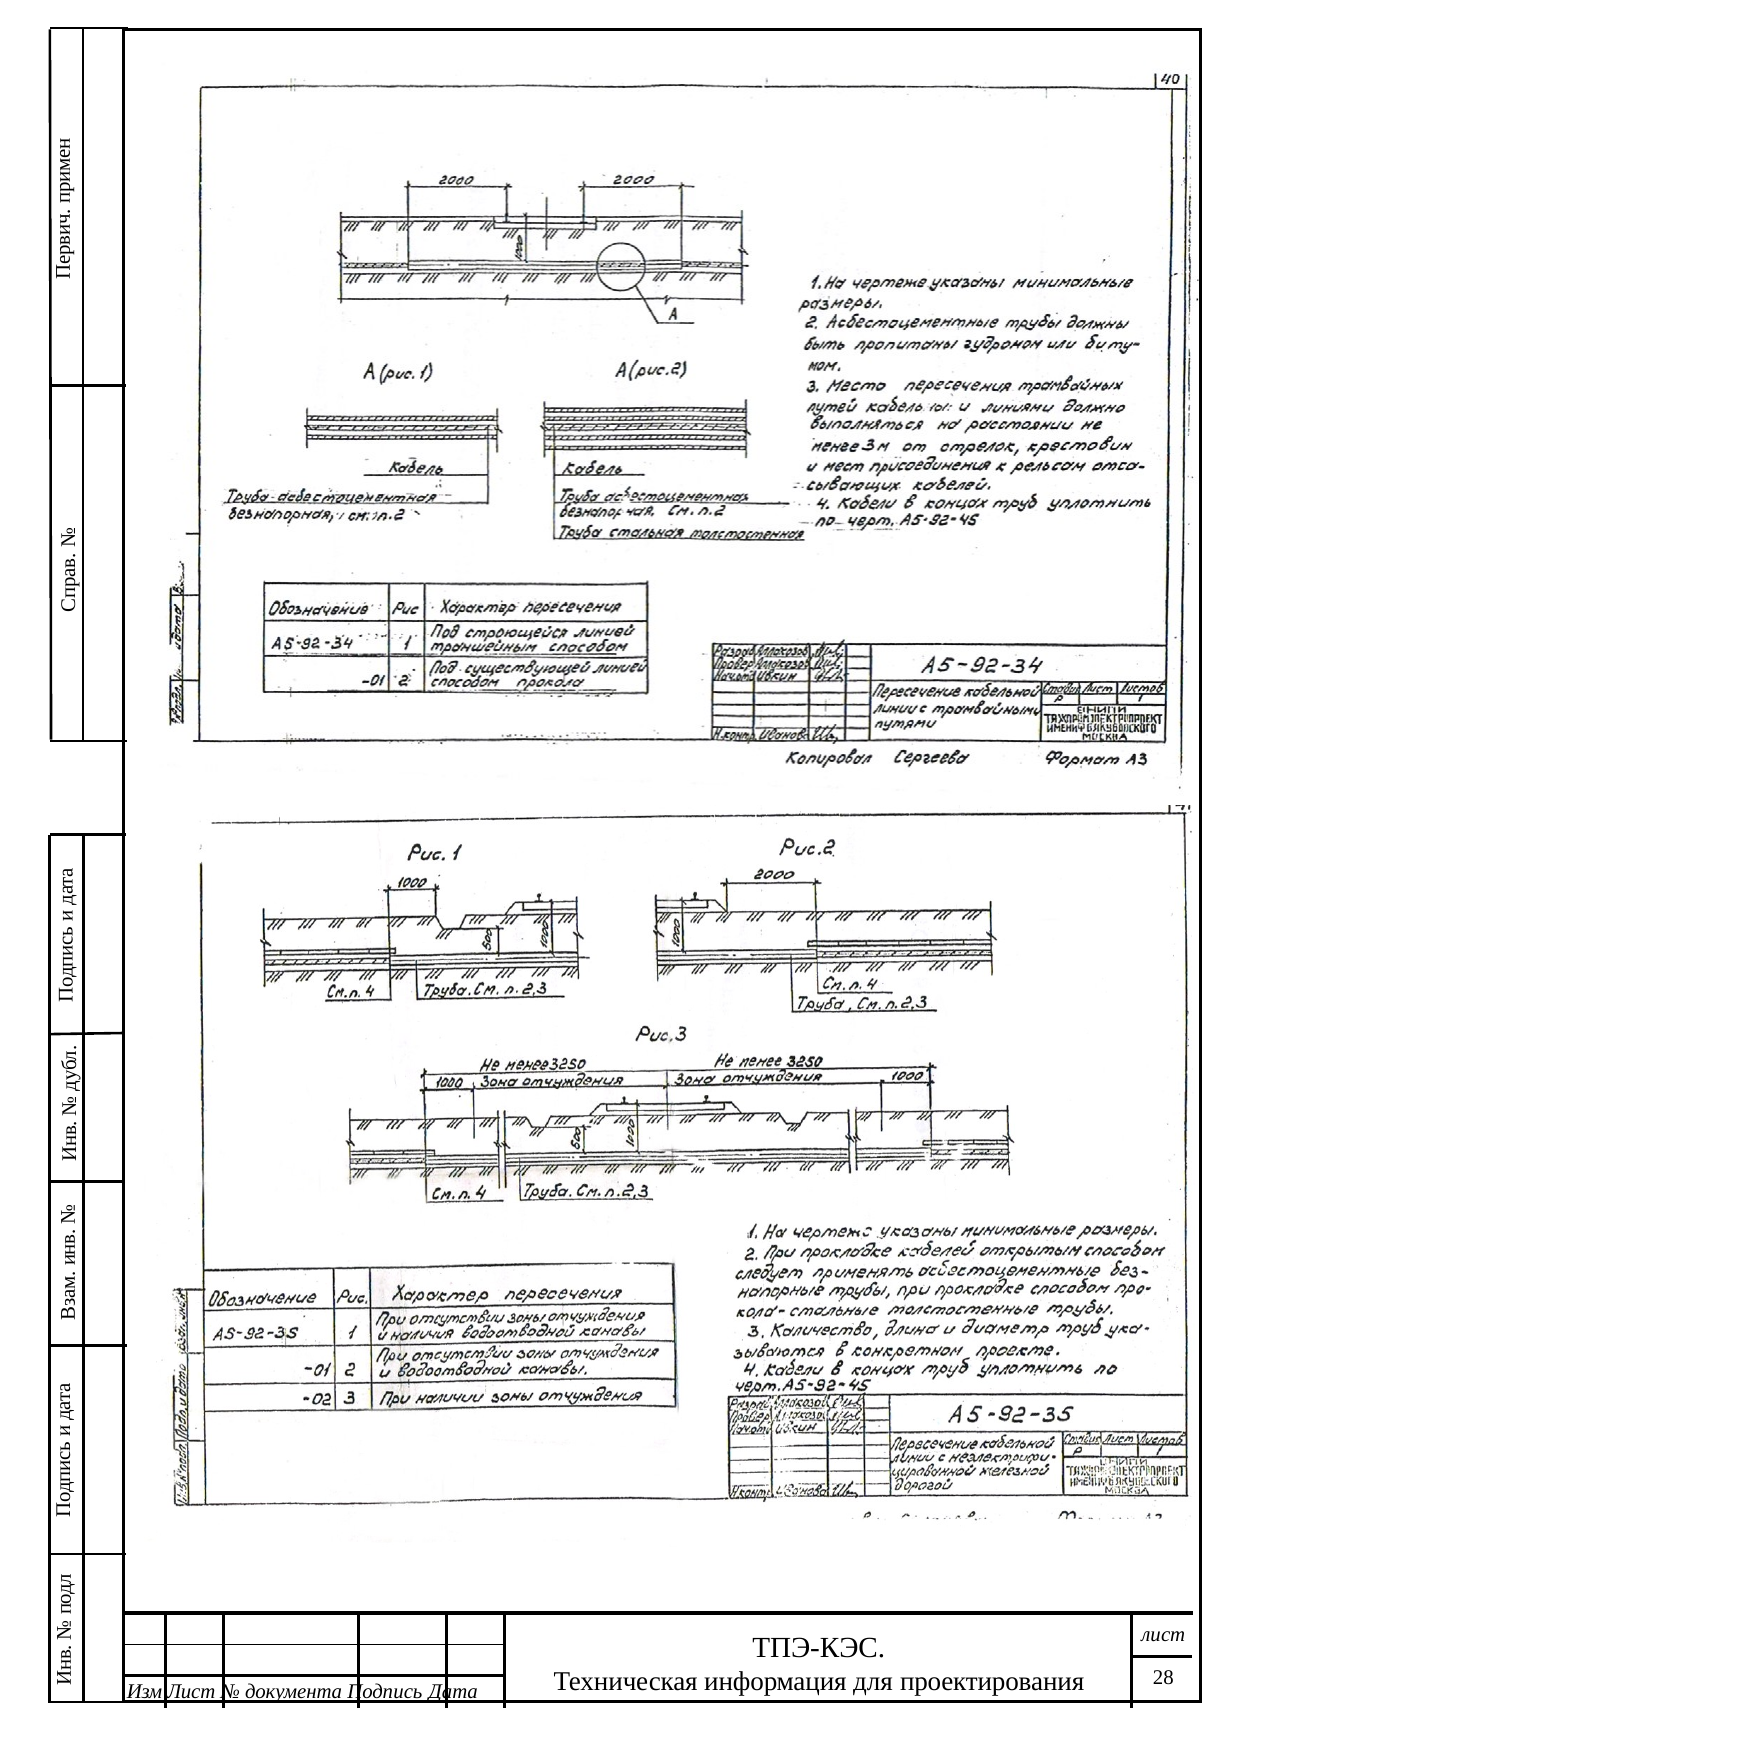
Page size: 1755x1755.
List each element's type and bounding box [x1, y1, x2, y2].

text_box [1139, 1618, 1188, 1646]
text_box [1150, 1661, 1177, 1689]
text_box [135, 27, 1202, 1704]
text_box [48, 27, 1199, 1709]
